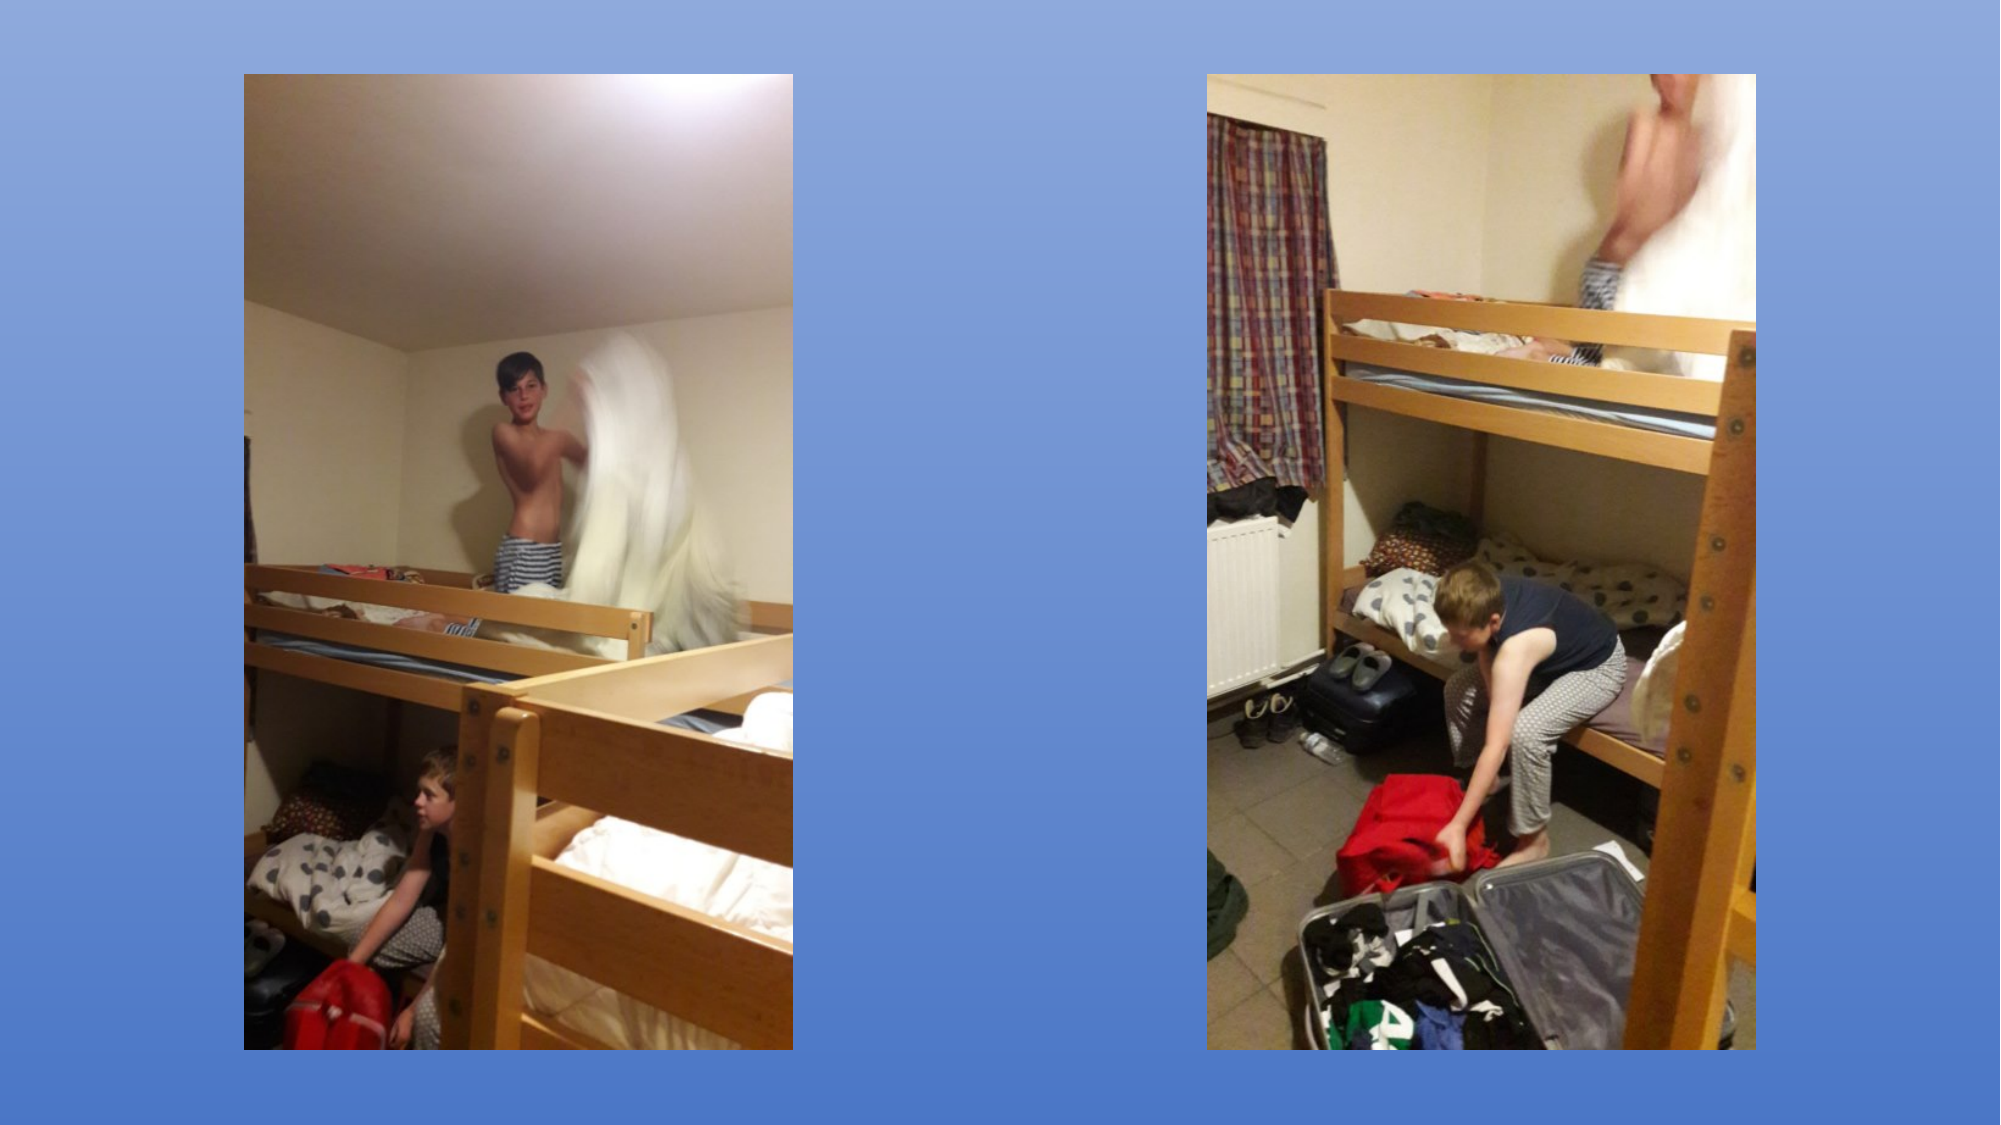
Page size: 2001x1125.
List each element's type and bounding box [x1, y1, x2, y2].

picture [1206, 74, 1756, 1050]
picture [244, 74, 793, 1050]
